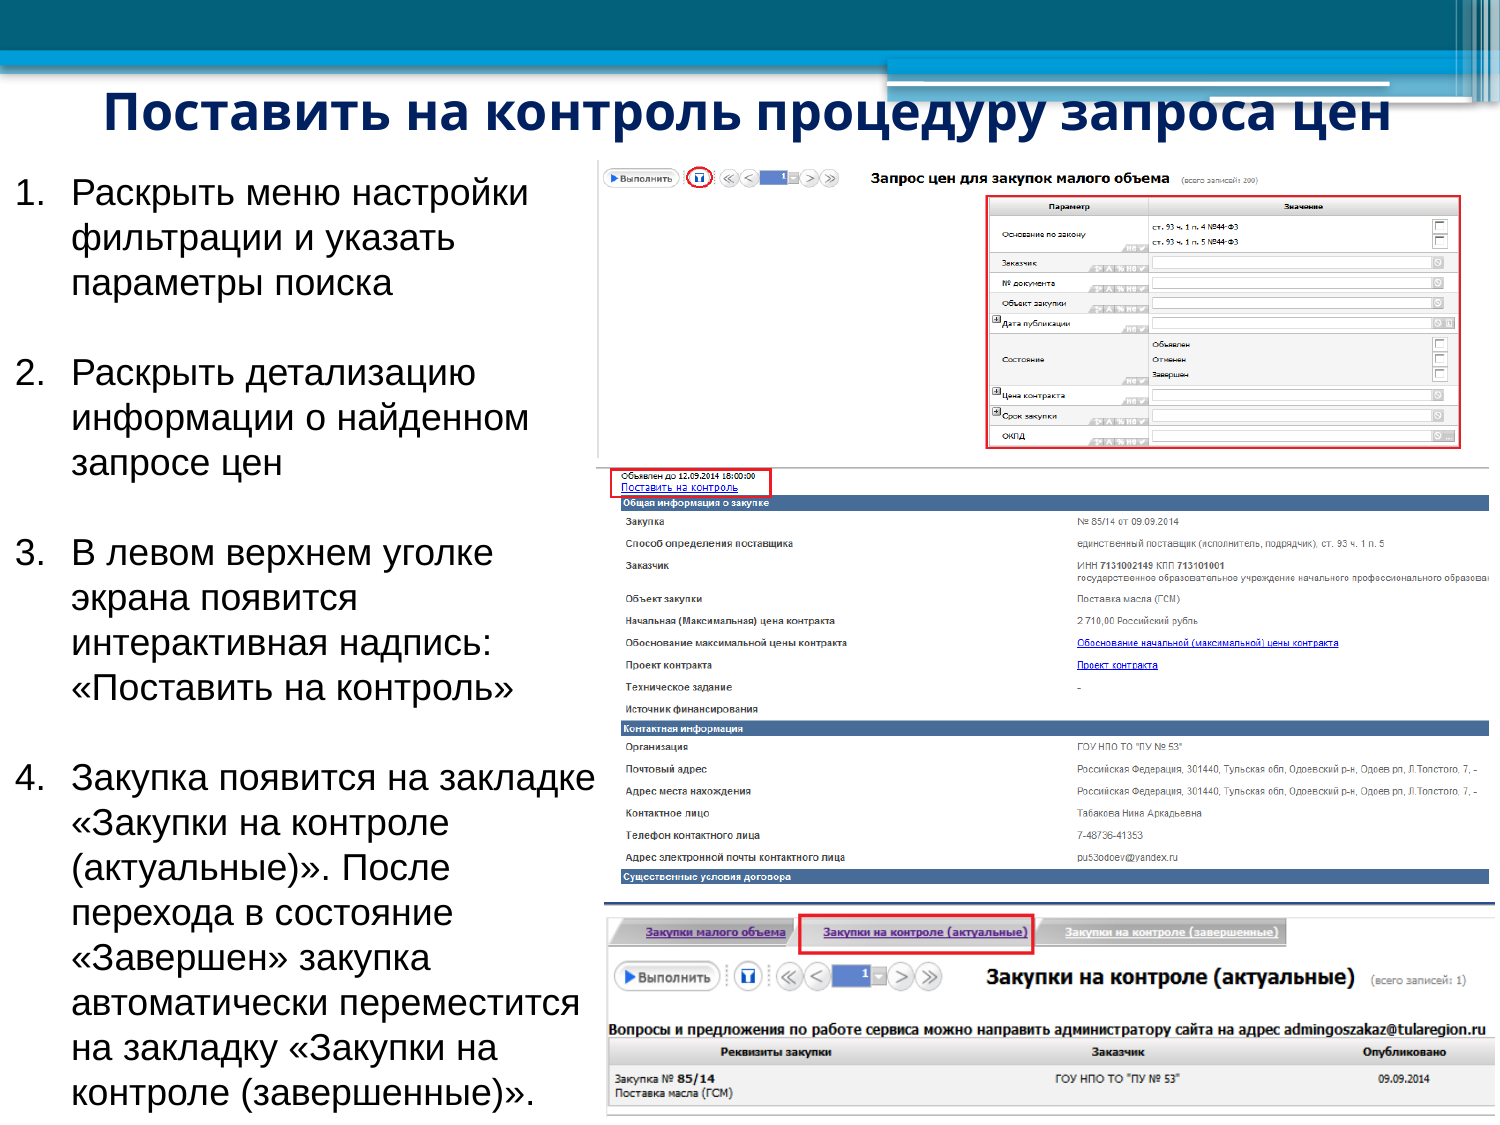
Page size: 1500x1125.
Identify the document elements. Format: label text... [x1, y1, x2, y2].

text_box Поставить на контроль процедуру запроса цен [4, 70, 1493, 149]
picture [604, 902, 1495, 1117]
text_box Раскрыть меню настройки фильтрации и указать параметры поиска Раскрыть детализацию информации о найденном запросе цен В левом верхнем уголке экрана появится интерактивная надпись: «Поставить на контроль» Закупка появится на закладке «Закупки на контроле (актуальные)». После перехода в состояние «Завершен» закупка автоматически переместится на закладку «Закупки на контроле (завершенные)». [0, 160, 632, 1121]
picture [596, 160, 1495, 459]
picture [596, 467, 1489, 885]
